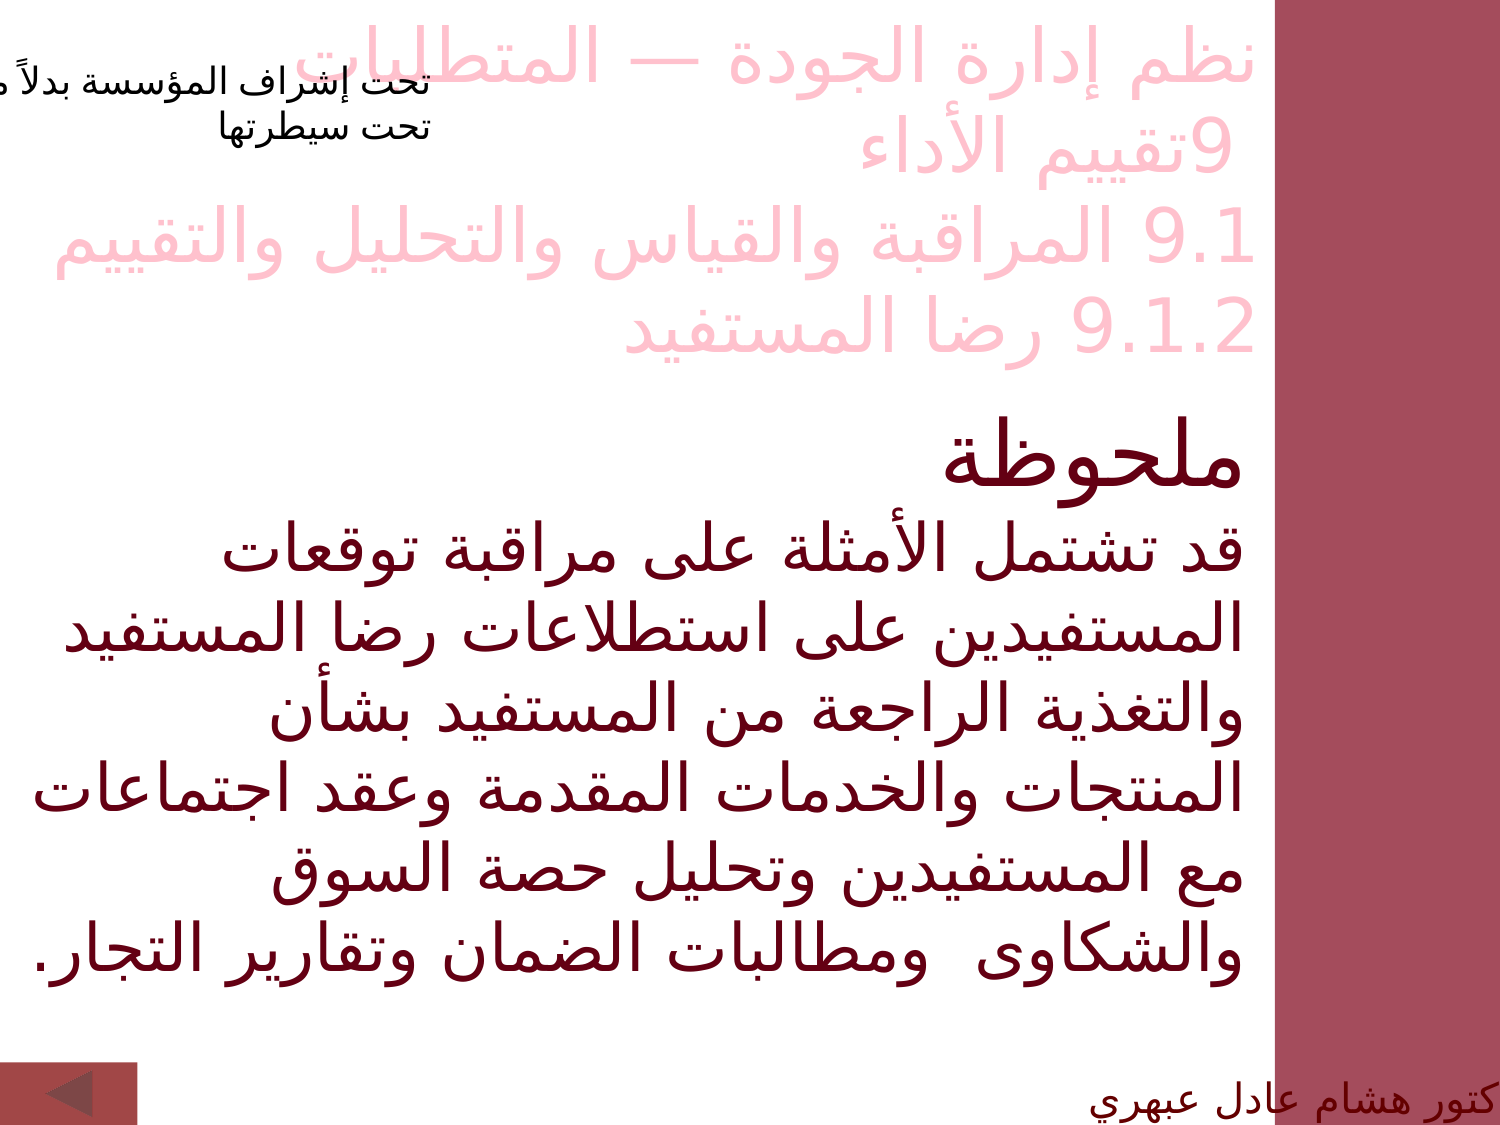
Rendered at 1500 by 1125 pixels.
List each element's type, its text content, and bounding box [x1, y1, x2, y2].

text_box [0, 1060, 140, 1125]
text_box ملحوظة قد تشتمل الأمثلة على مراقبة توقعات المستفيدين على استطلاعات رضا المستفيد والتغذية الراجعة من المستفيد بشأن المنتجات والخدمات المقدمة وعقد اجتماعات مع المستفيدين وتحليل حصة السوق والشكاوى ومطالبات الضمان وتقارير التجار. [12, 387, 1263, 992]
text_box تحت إشراف المؤسسة بدلاً من تحت سيطرتها [0, 49, 447, 155]
text_box الدكتور هشام عادل عبهري [1073, 1064, 1500, 1125]
text_box [1273, 0, 1500, 1064]
text_box نظم إدارة الجودة — المتطلبات 9تقييم الأداء 9.1 المراقبة والقياس والتحليل والتقييم 9.1.2 رضا المستفيد [0, 0, 1275, 375]
